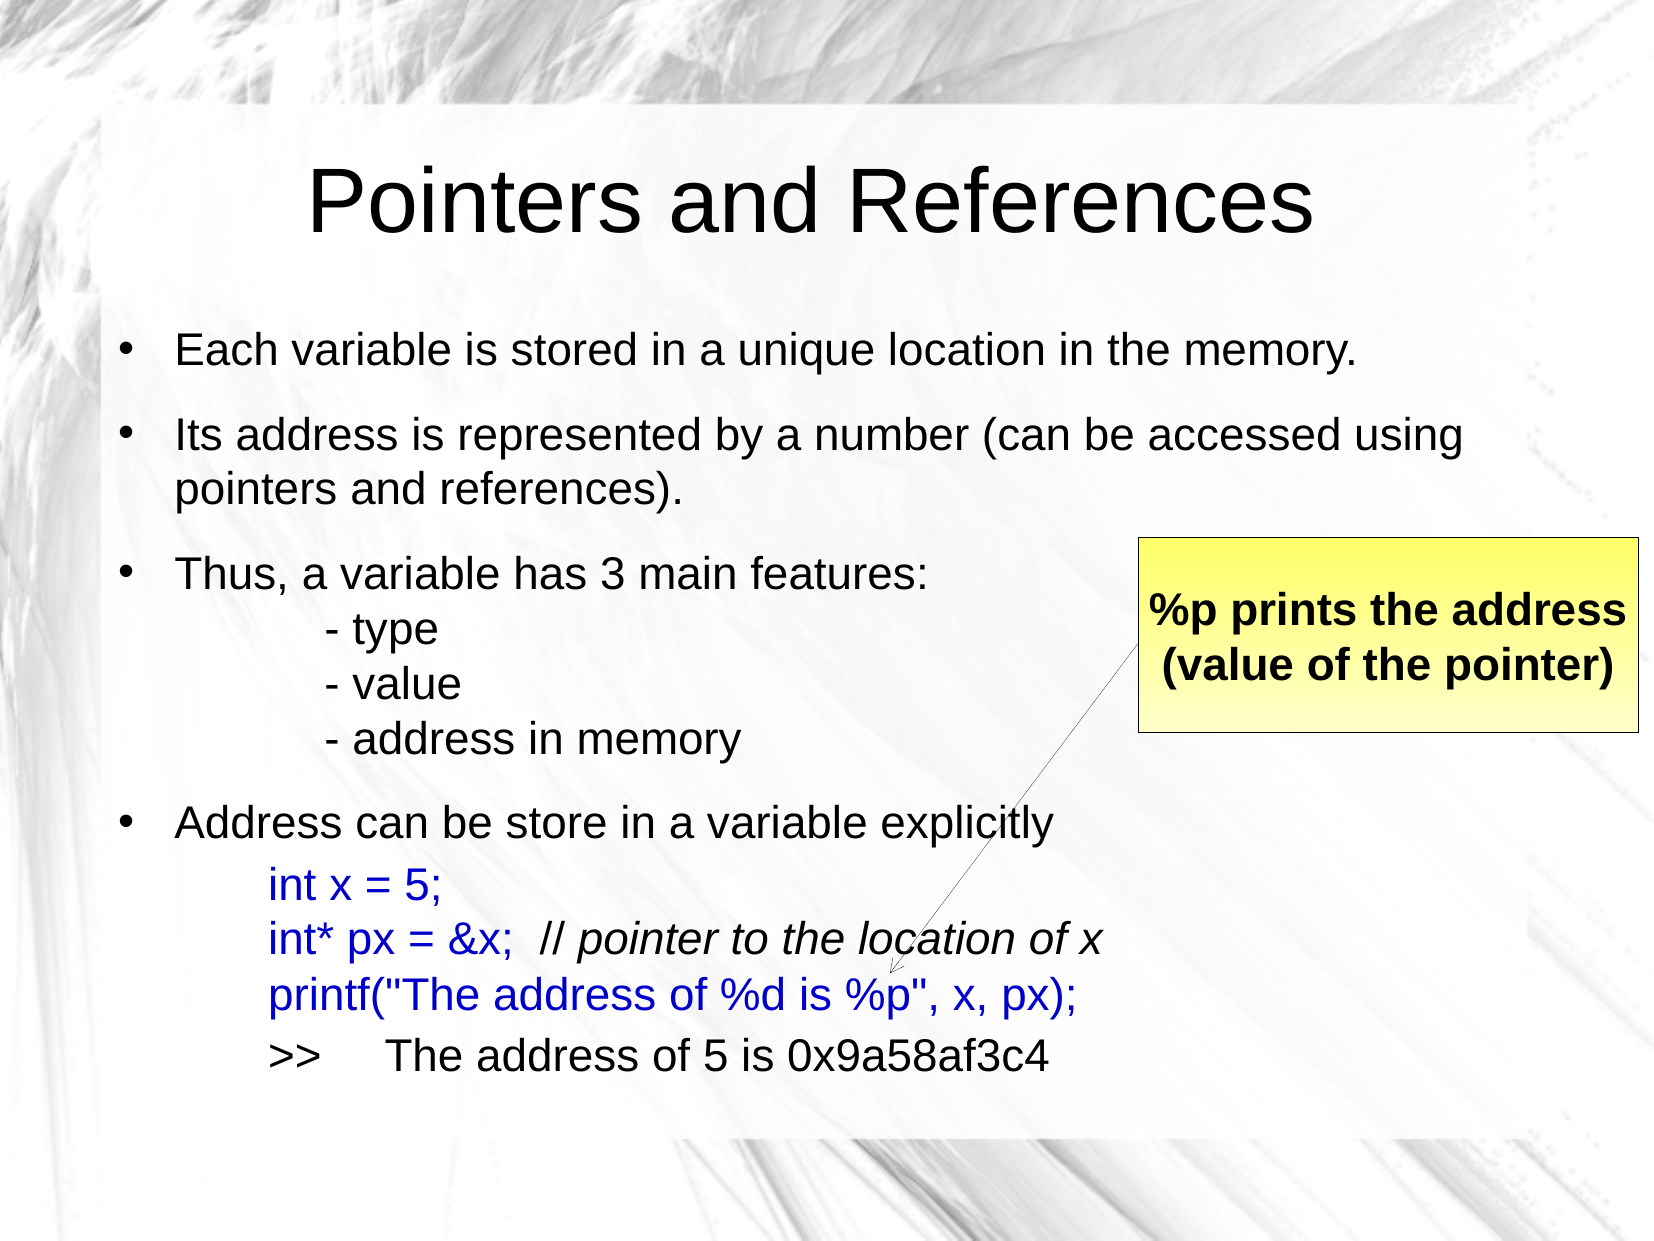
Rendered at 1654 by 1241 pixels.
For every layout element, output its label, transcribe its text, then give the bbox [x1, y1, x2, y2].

picture [0, 0, 1654, 1241]
text_box %p prints the address (value of the pointer) [1138, 537, 1639, 733]
title Pointers and References [118, 112, 1506, 281]
text_box [889, 643, 1139, 974]
list Each variable is stored in a unique location in the memory. Its address is represented by a number (can be accessed using pointers and references). Thus, a variable has 3 main features: - type - value - address in memory Address can be store in a variable explicitly int x = 5; int* px = &x; // pointer to the location of x printf("The address of %d is %p", x, px); >> The address of 5 is 0x9a58af3c4 [118, 319, 1571, 1109]
